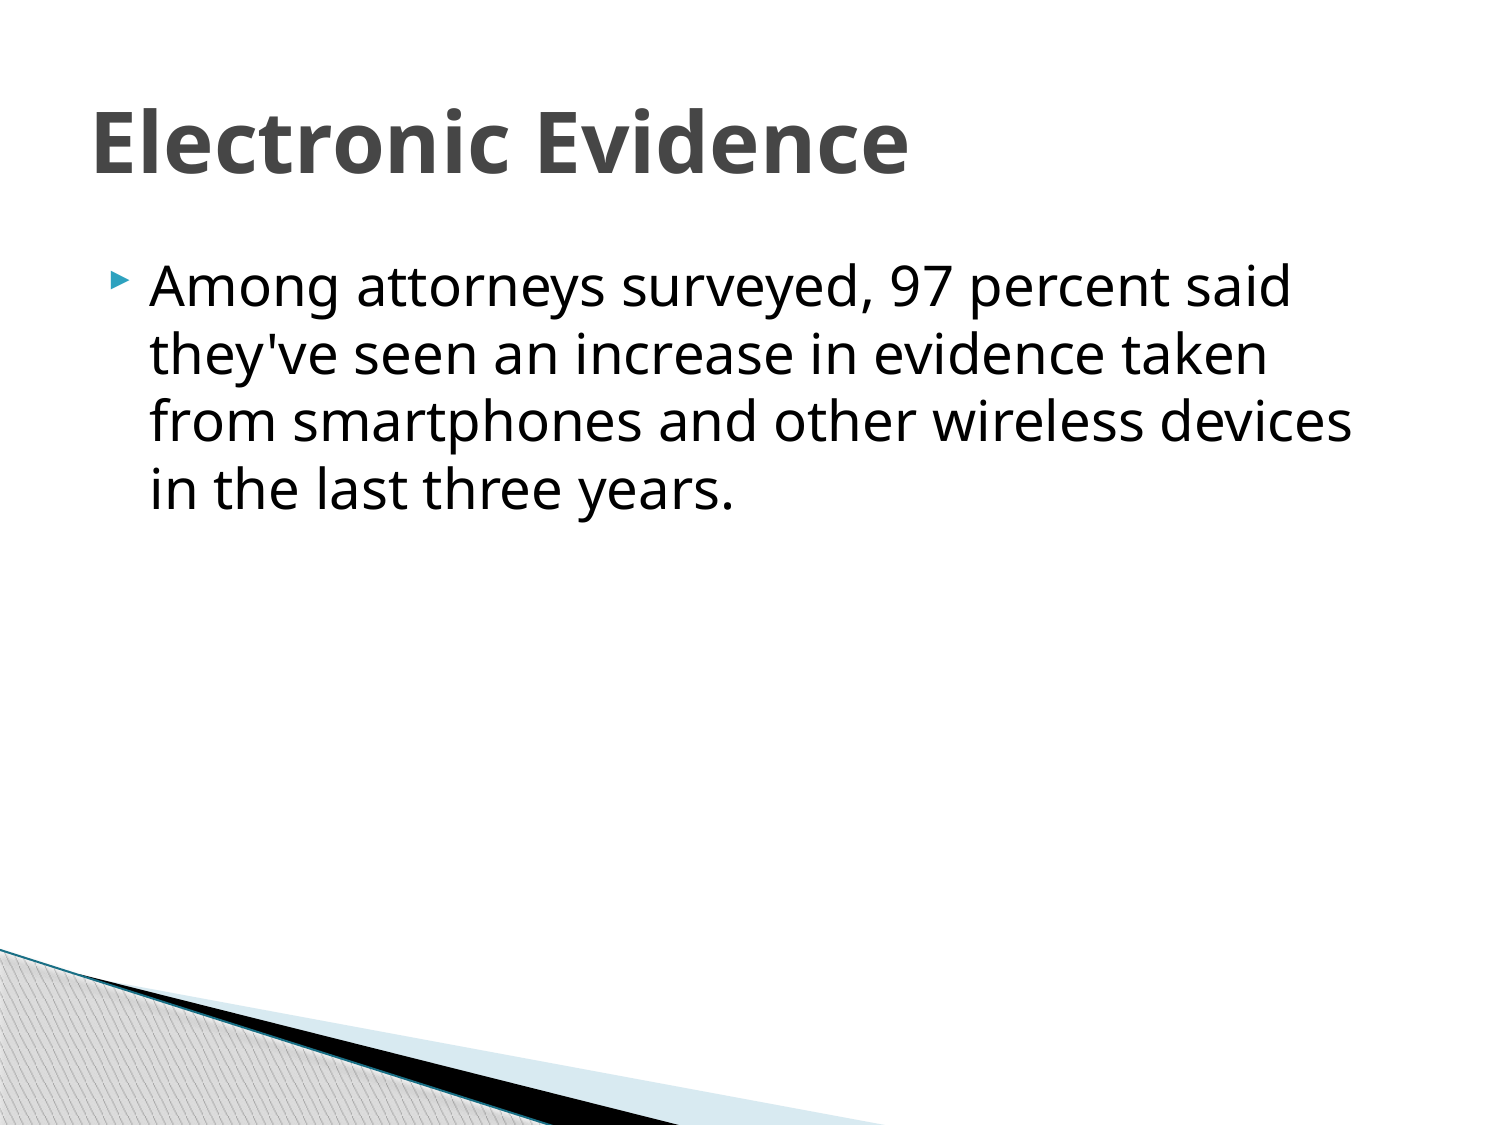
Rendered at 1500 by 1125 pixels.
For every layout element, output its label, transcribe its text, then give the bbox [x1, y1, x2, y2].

list Among attorneys surveyed, 97 percent said they've seen an increase in evidence taken from smartphones and other wireless devices in the last three years. [75, 243, 1425, 986]
title Electronic Evidence [75, 45, 1425, 233]
